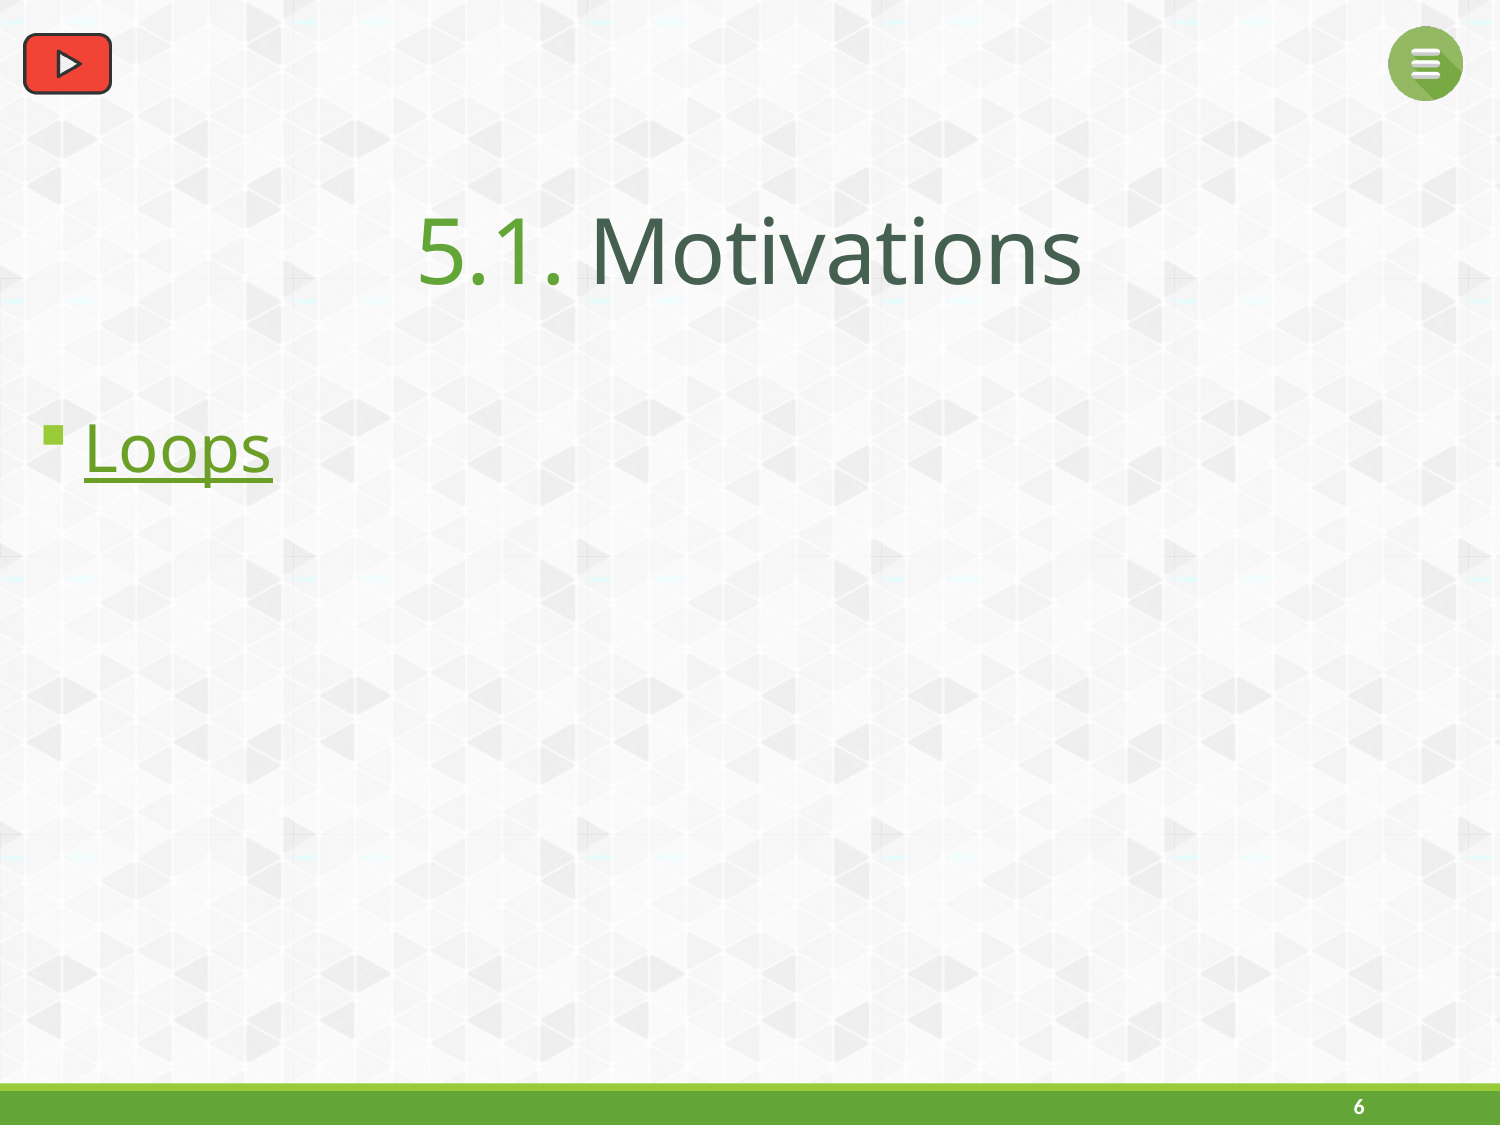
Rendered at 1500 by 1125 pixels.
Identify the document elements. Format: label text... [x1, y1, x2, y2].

list Loops [23, 399, 1476, 1078]
title 5.1. Motivations [23, 112, 1476, 399]
slide_number 6 [1218, 1090, 1380, 1121]
picture [0, 0, 1500, 1083]
